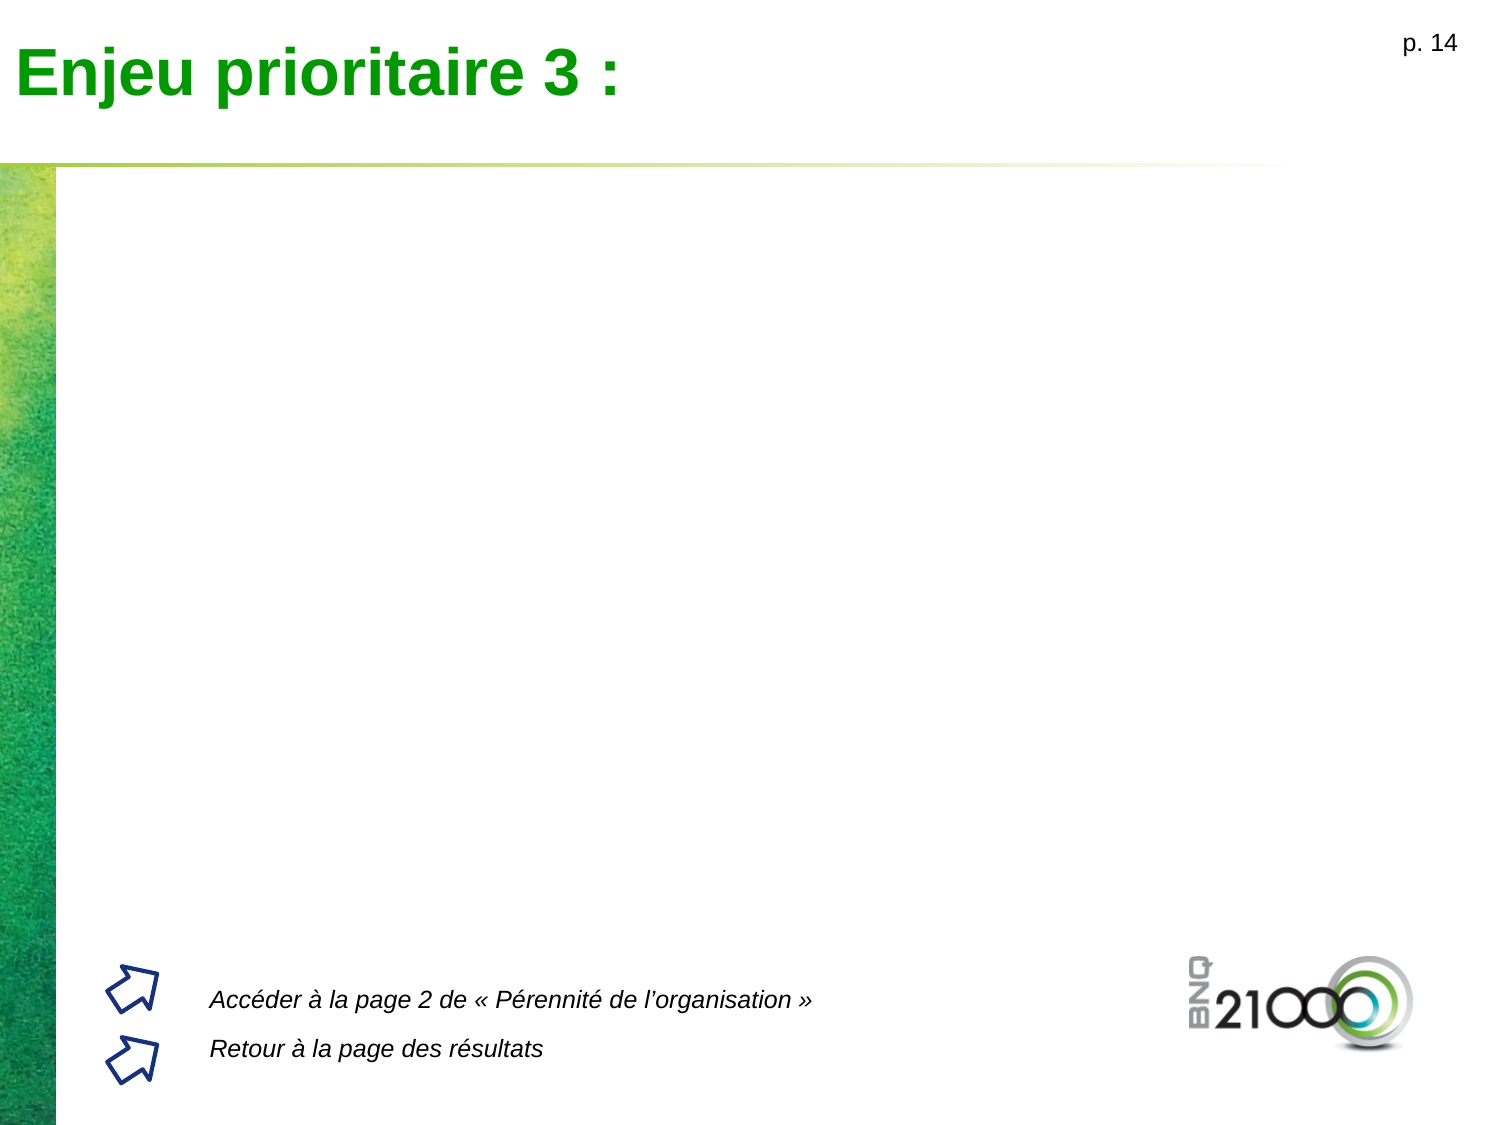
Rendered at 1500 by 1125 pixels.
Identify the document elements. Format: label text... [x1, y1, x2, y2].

picture [0, 163, 1500, 1125]
text_box Retour à la page des résultats [194, 1025, 739, 1070]
text_box Accéder à la page 2 de « Pérennité de l’organisation » [194, 975, 880, 1021]
picture [1184, 955, 1418, 1055]
text_box [105, 964, 160, 1015]
text_box p. 14 [1387, 19, 1495, 64]
title Enjeu prioritaire 3 : [0, 30, 1377, 162]
text_box [105, 1035, 160, 1086]
